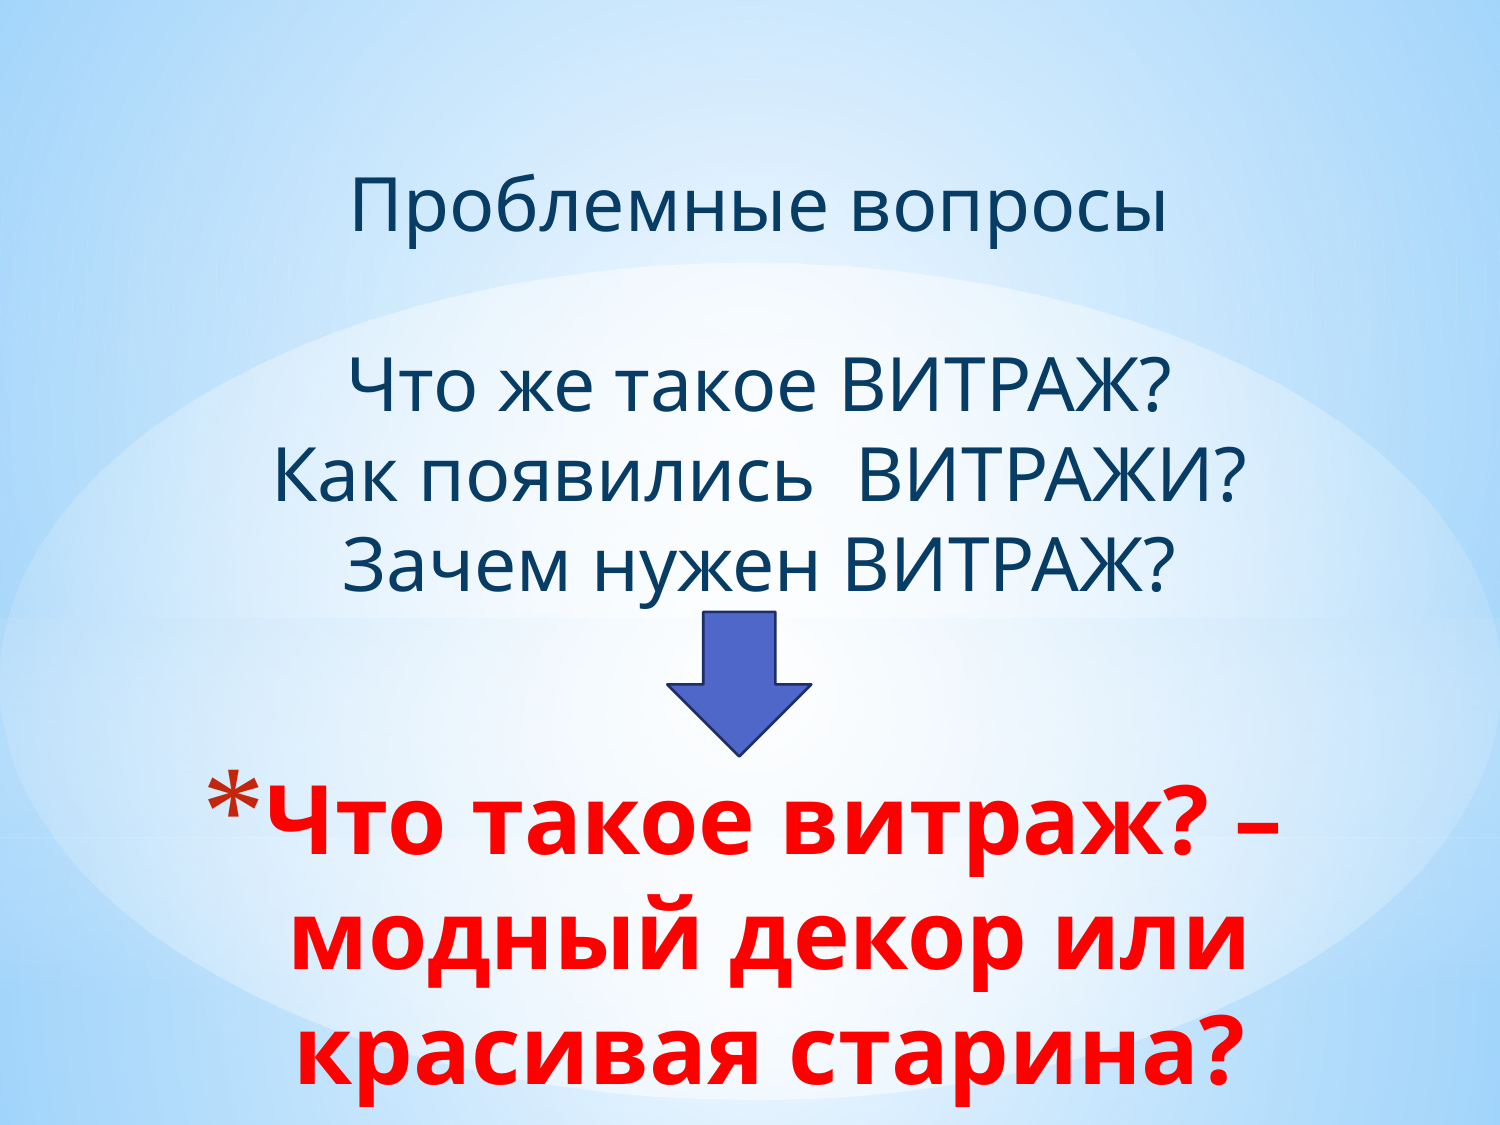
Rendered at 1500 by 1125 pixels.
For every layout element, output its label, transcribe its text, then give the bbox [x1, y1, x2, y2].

text_box Проблемные вопросы Что же такое ВИТРАЖ? Как появились ВИТРАЖИ? Зачем нужен ВИТРАЖ? [256, 148, 1263, 614]
title Что такое витраж? – модный декор или красивая старина? [2, 751, 1485, 1046]
text_box [666, 610, 813, 758]
